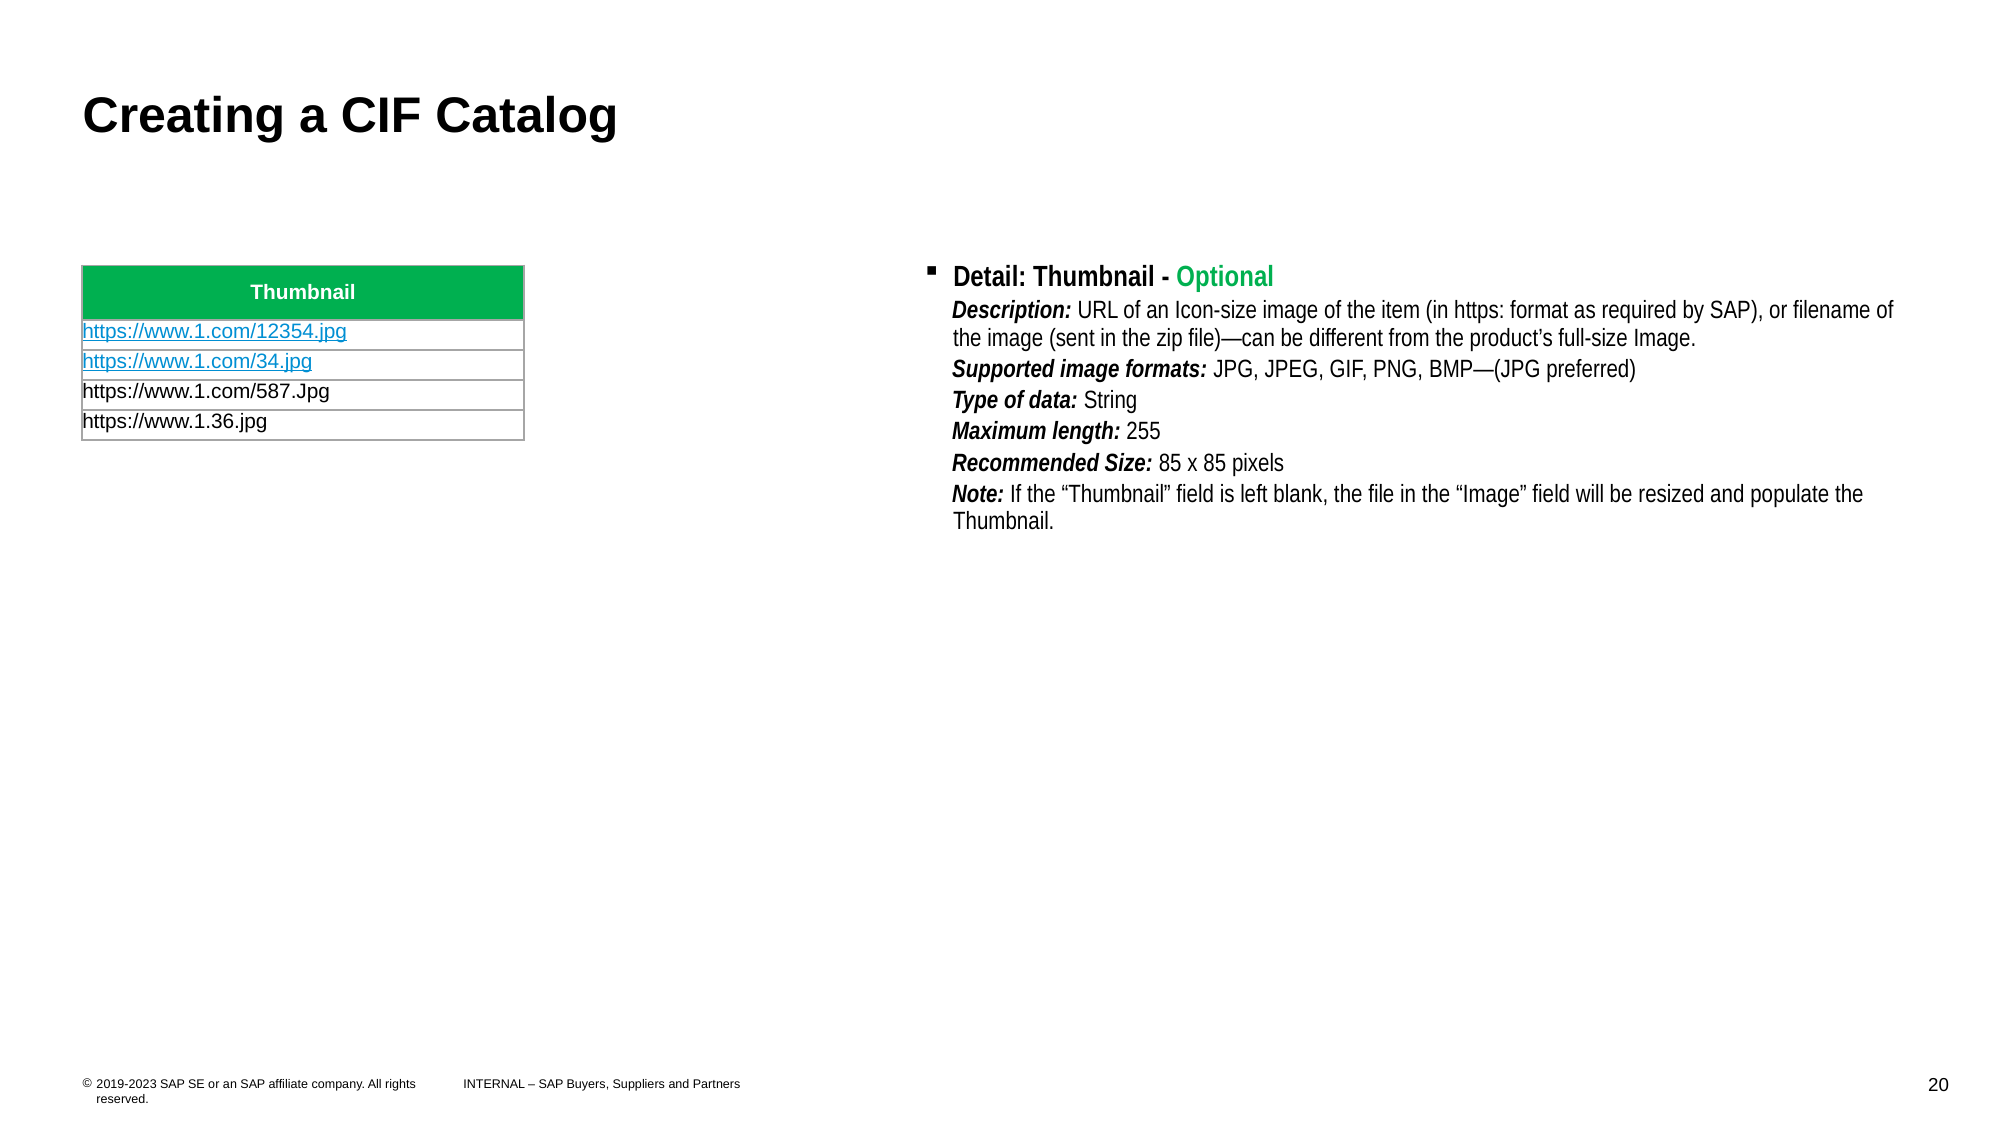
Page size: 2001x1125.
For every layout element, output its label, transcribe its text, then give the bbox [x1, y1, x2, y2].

table_cell https://www.1.com/34.jpg [83, 351, 523, 379]
table_header Thumbnail [83, 266, 523, 319]
title Creating a CIF Catalog [82, 82, 1918, 144]
text_box Detail: Thumbnail - Optional Description: URL of an Icon-size image of the item (in https: format as required by SAP), or filename of the image (sent in the zip file)—can be different from the product’s full-size Image. Supported image formats: JPG, JPEG, GIF, PNG, BMP—(JPG preferred) Type of data: String Maximum length: 255 Recommended Size: 85 x 85 pixels Note: If the “Thumbnail” field is left blank, the file in the “Image” field will be resized and populate the Thumbnail. [925, 265, 1918, 535]
table_cell https://www.1.com/12354.jpg [83, 321, 523, 349]
table_cell https://www.1.36.jpg [83, 411, 523, 439]
table_cell https://www.1.com/587.Jpg [83, 381, 523, 409]
